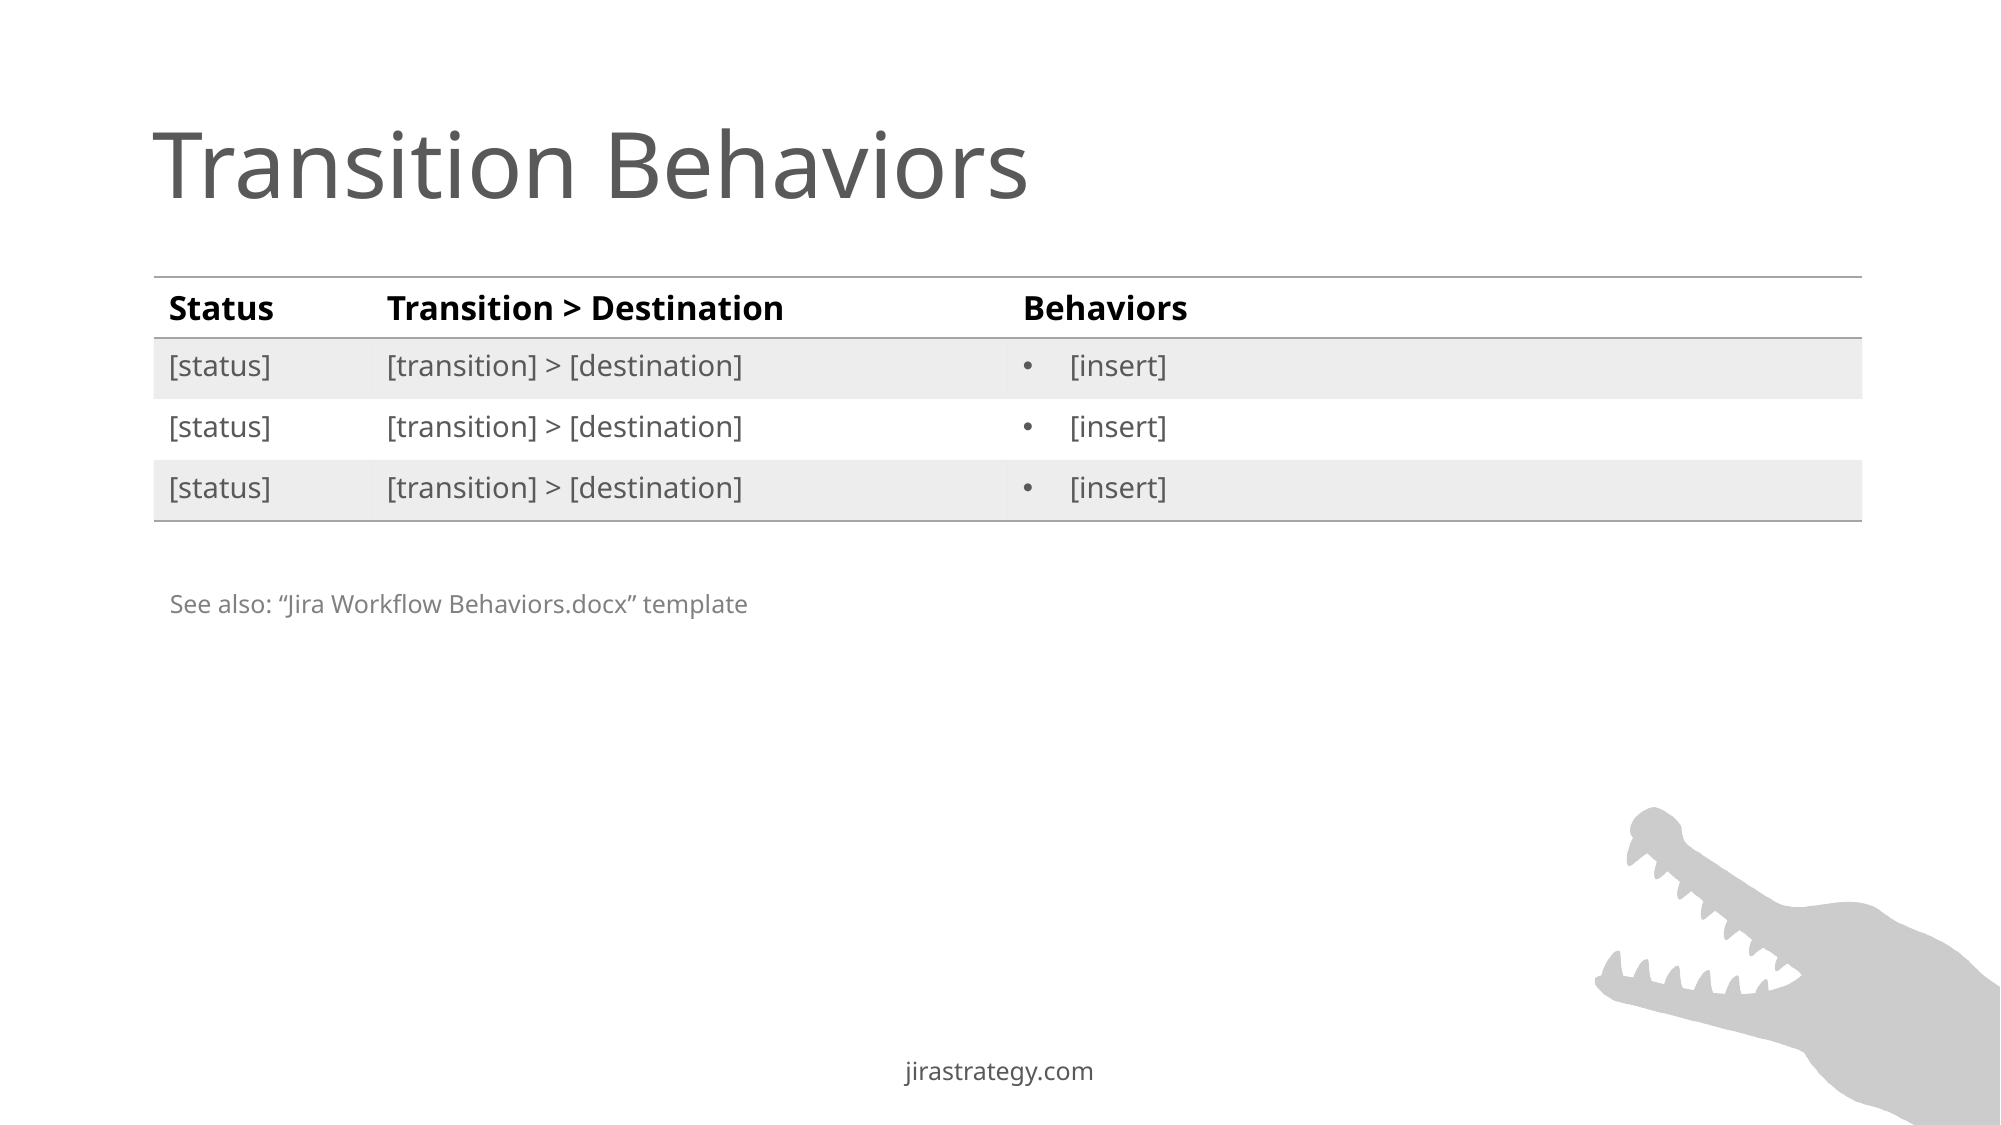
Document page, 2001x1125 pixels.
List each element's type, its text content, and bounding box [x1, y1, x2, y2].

table_cell [status] [154, 460, 372, 520]
table_cell [transition] > [destination] [372, 460, 1008, 520]
table_header Behaviors [1008, 278, 1862, 337]
table_cell [transition] > [destination] [372, 339, 1008, 399]
title Transition Behaviors [137, 59, 1863, 278]
table_header Status [154, 278, 372, 337]
table_cell [insert] [1008, 460, 1862, 520]
text_box See also: “Jira Workflow Behaviors.docx” template [155, 581, 1845, 627]
picture [1594, 807, 2000, 1125]
table_cell [insert] [1008, 339, 1862, 399]
table_header Transition > Destination [372, 278, 1008, 337]
table_cell [insert] [1008, 399, 1862, 460]
table_cell [status] [154, 339, 372, 399]
table_cell [status] [154, 399, 372, 460]
footer jirastrategy.com [662, 1042, 1338, 1103]
table_cell [transition] > [destination] [372, 399, 1008, 460]
